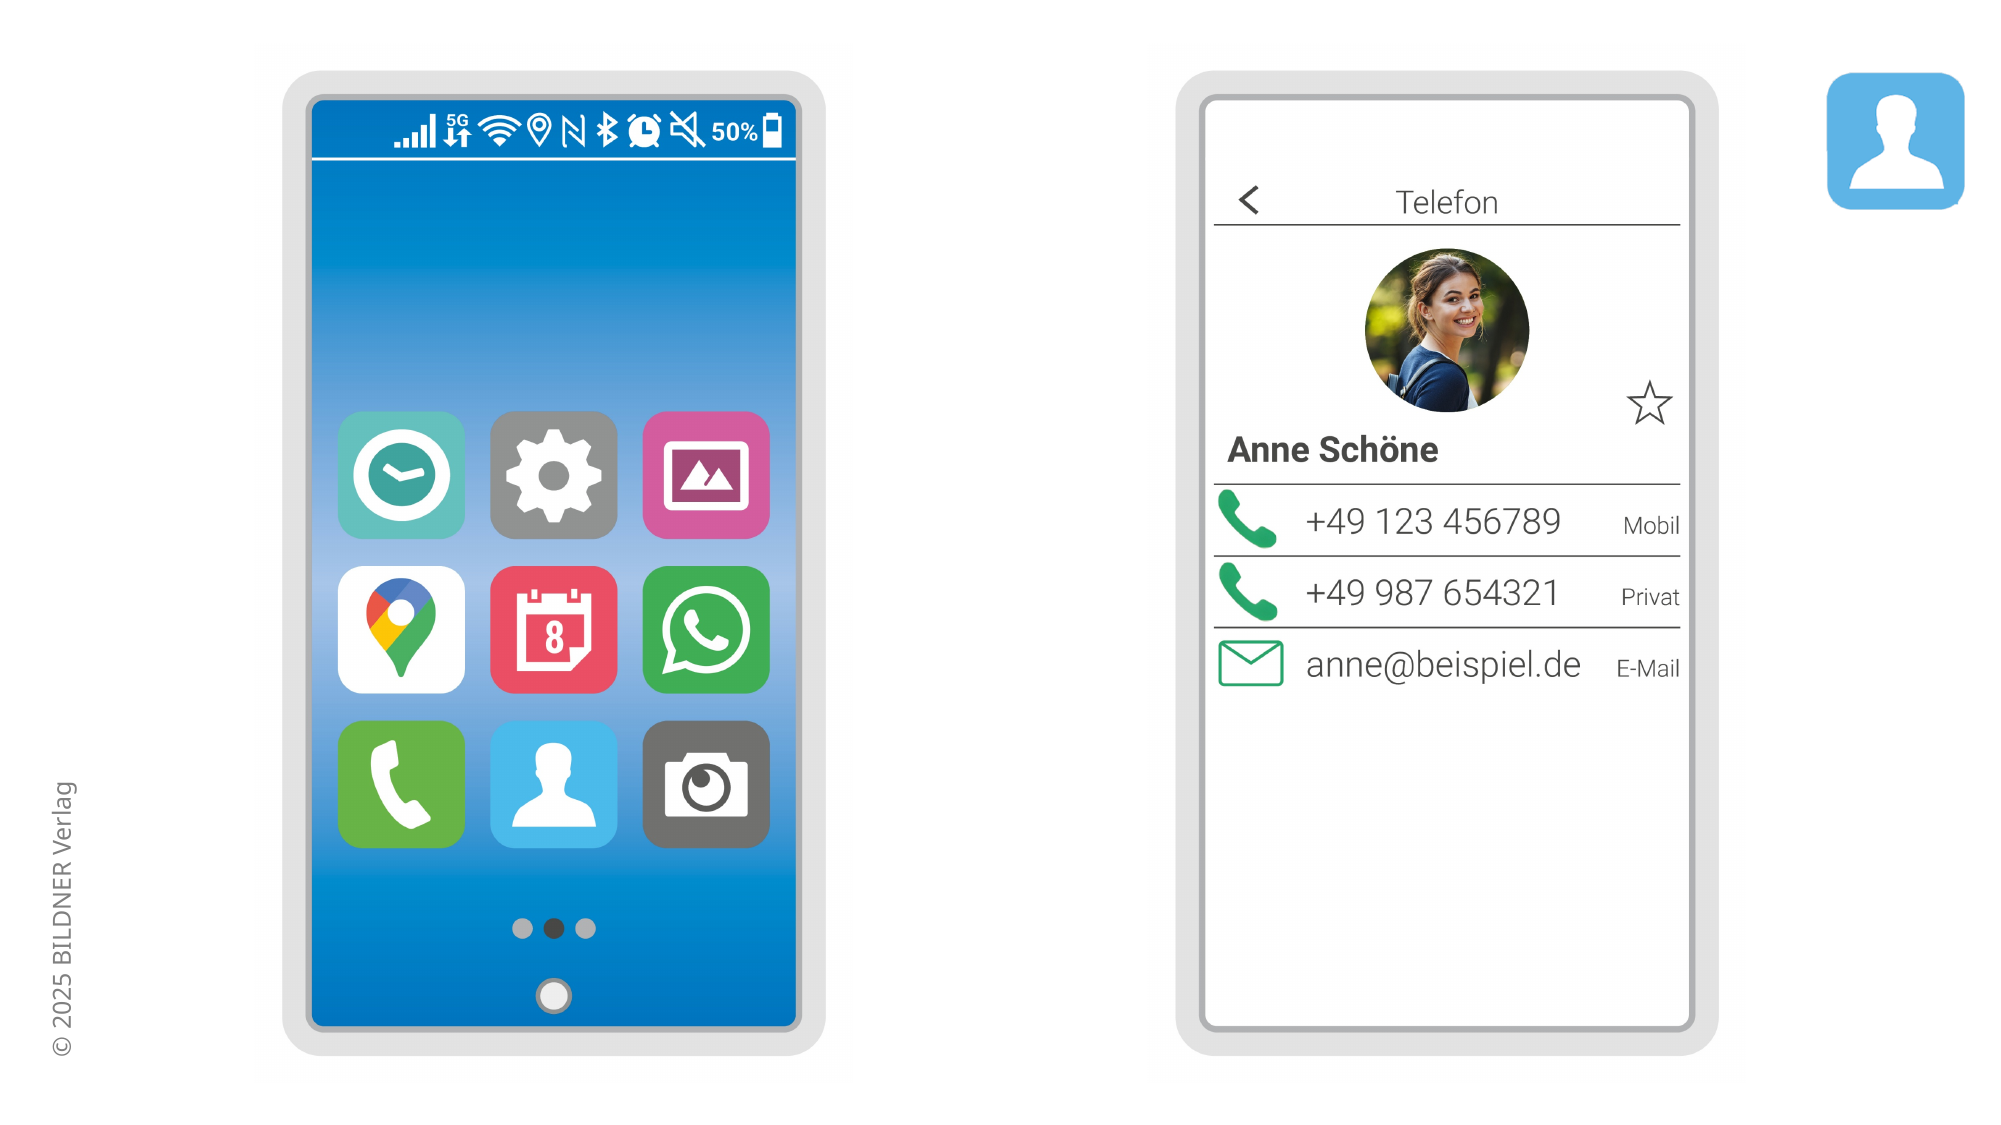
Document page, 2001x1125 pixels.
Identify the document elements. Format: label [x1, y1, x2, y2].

picture [254, 43, 853, 1083]
picture [1826, 72, 1965, 210]
picture [1147, 43, 1746, 1083]
